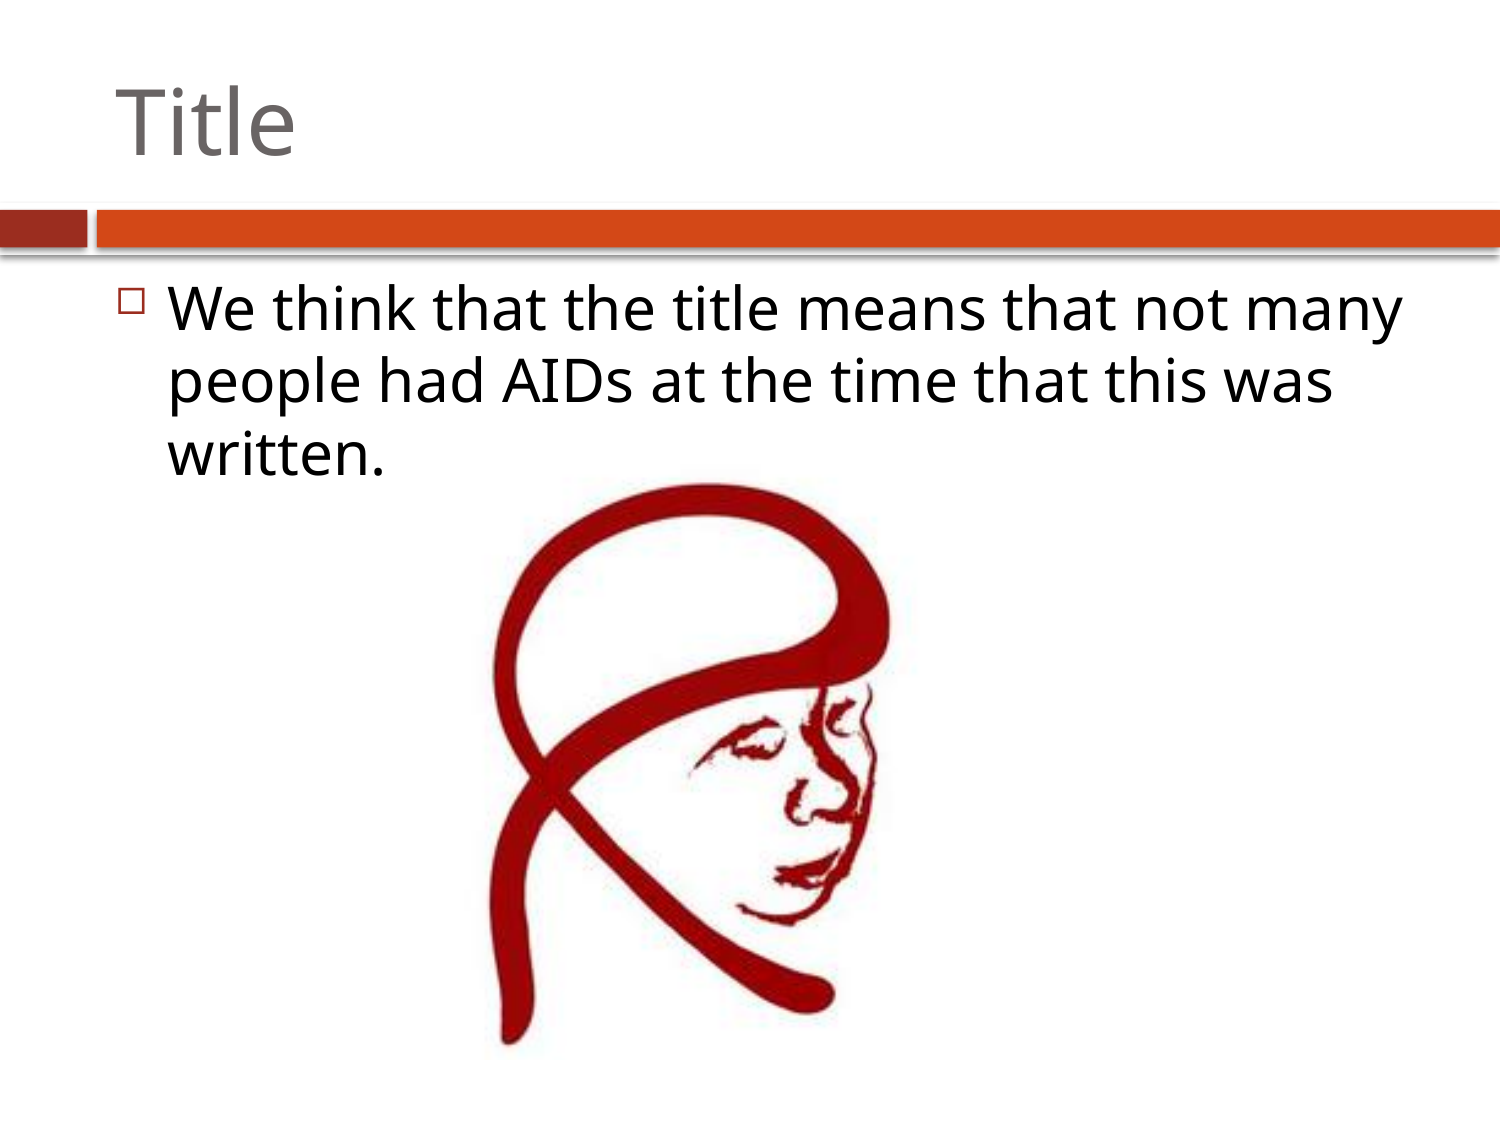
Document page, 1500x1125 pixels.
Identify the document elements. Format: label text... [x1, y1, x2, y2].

list We think that the title means that not many people had AIDs at the time that this was written. [100, 262, 1439, 1001]
title Title [100, 37, 1439, 201]
picture [449, 462, 926, 1060]
